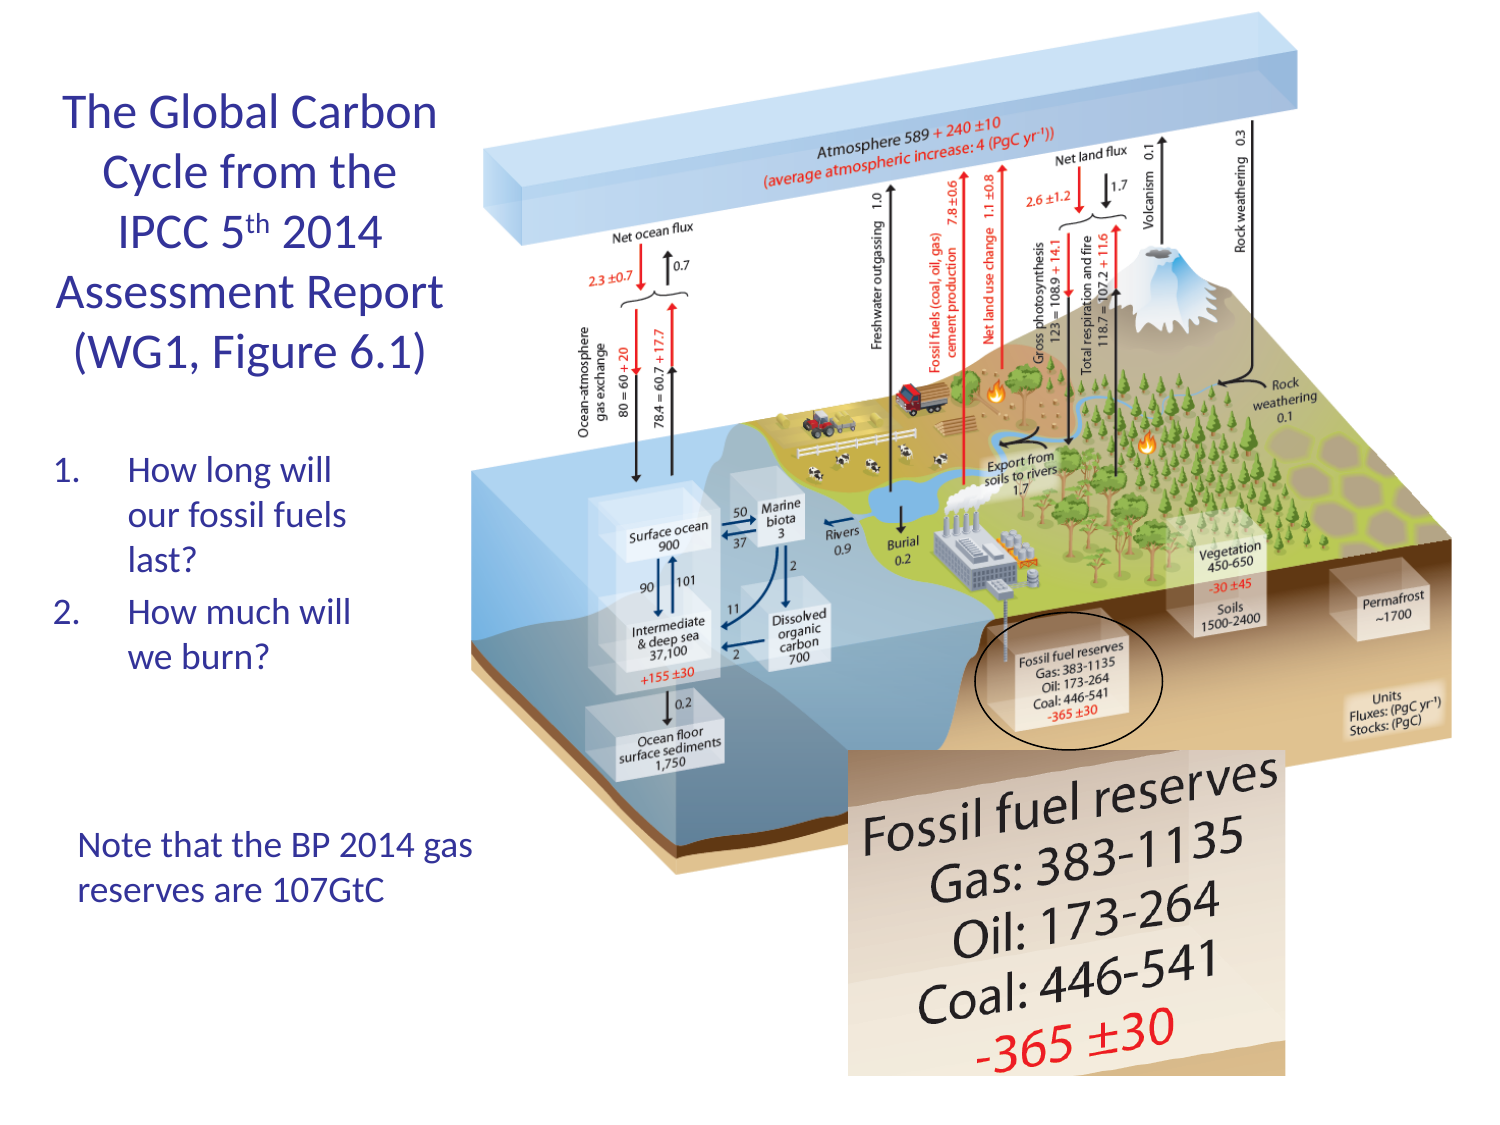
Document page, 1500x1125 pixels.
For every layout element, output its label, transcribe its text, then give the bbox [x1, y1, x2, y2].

text_box Note that the BP 2014 gas reserves are 107GtC [62, 812, 527, 918]
list How long will our fossil fuels last? How much will we burn? [37, 437, 400, 725]
picture [847, 749, 1286, 1076]
title The Global Carbon Cycle from the IPCC 5th 2014 Assessment Report (WG1, Figure 6.1) [37, 70, 407, 386]
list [412, 0, 1474, 888]
